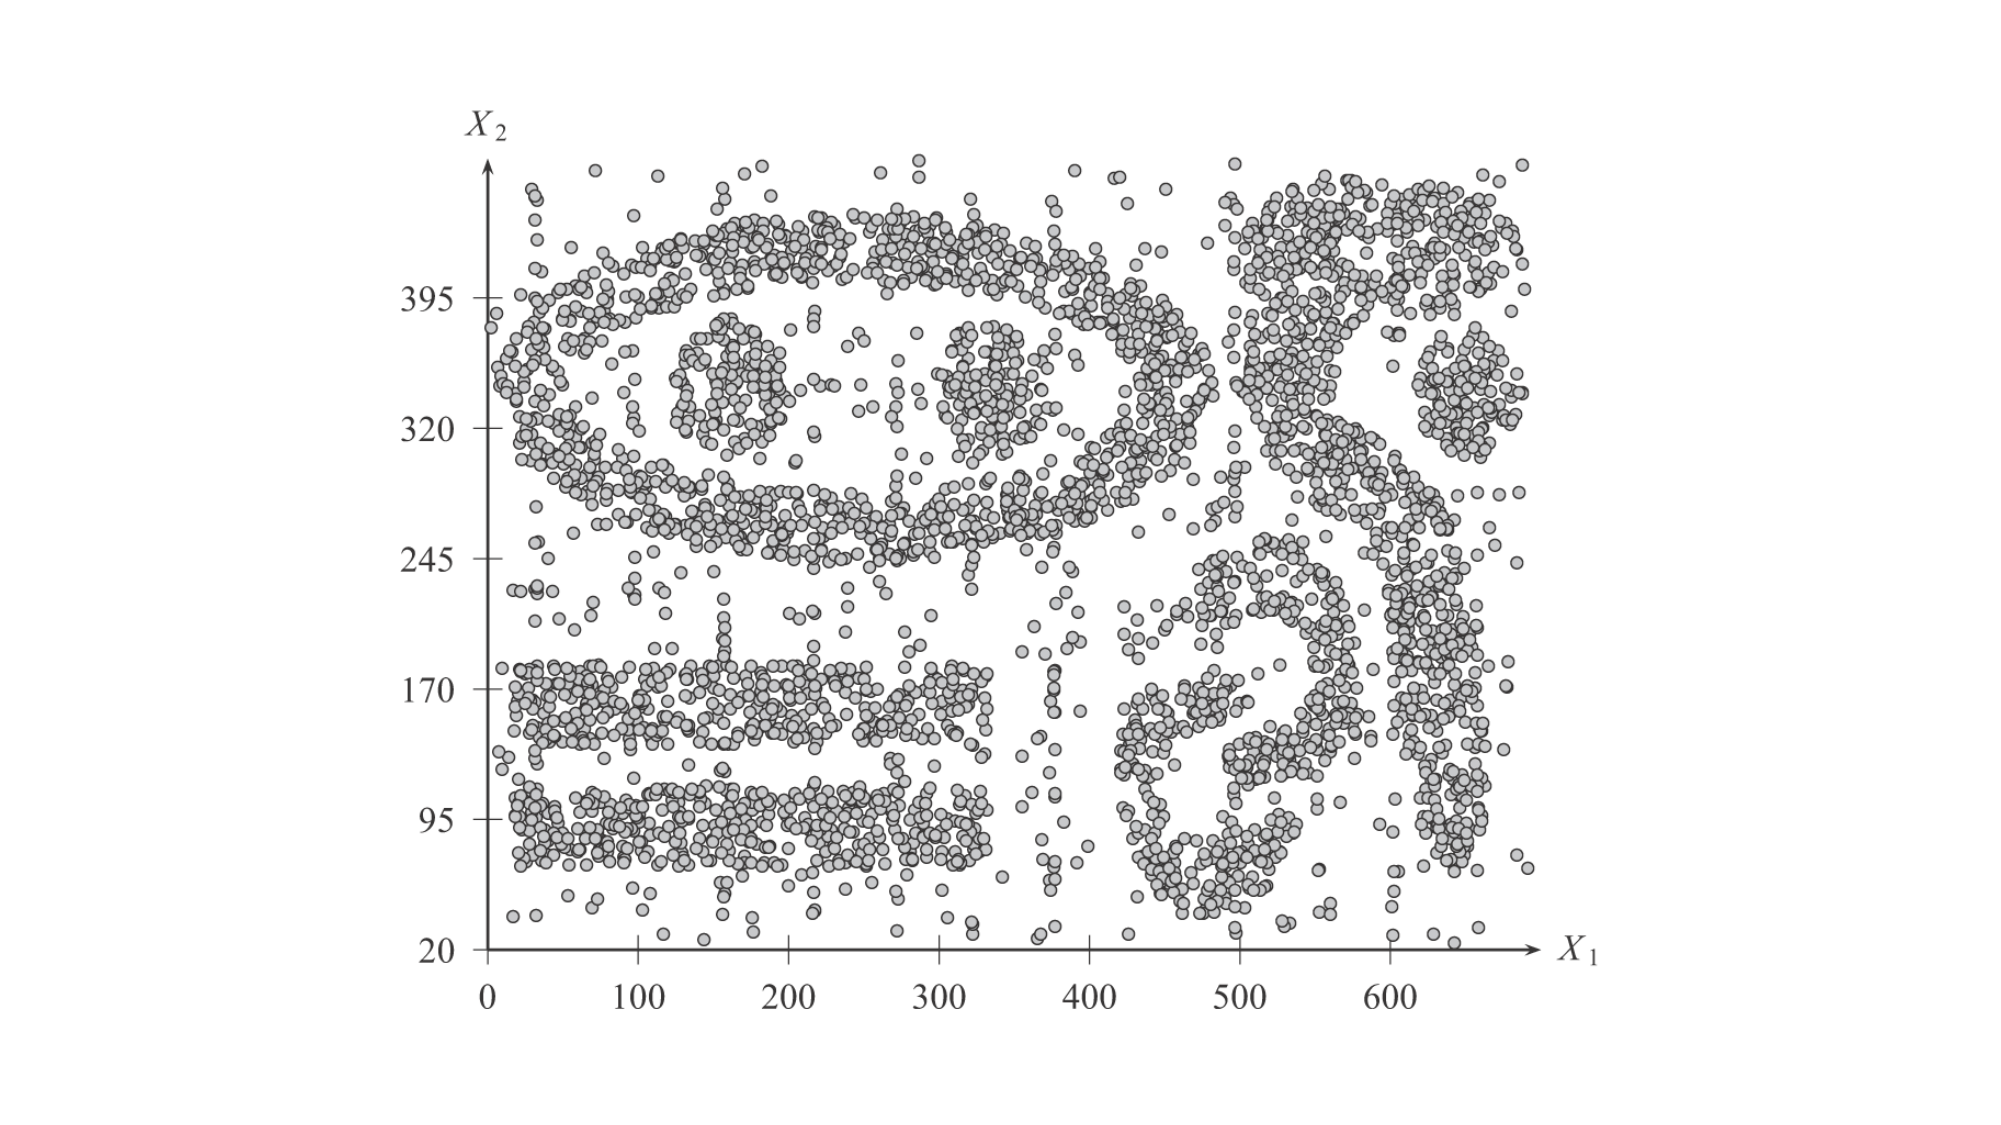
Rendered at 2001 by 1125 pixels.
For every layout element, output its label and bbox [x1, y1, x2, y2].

list [400, 104, 1600, 1020]
